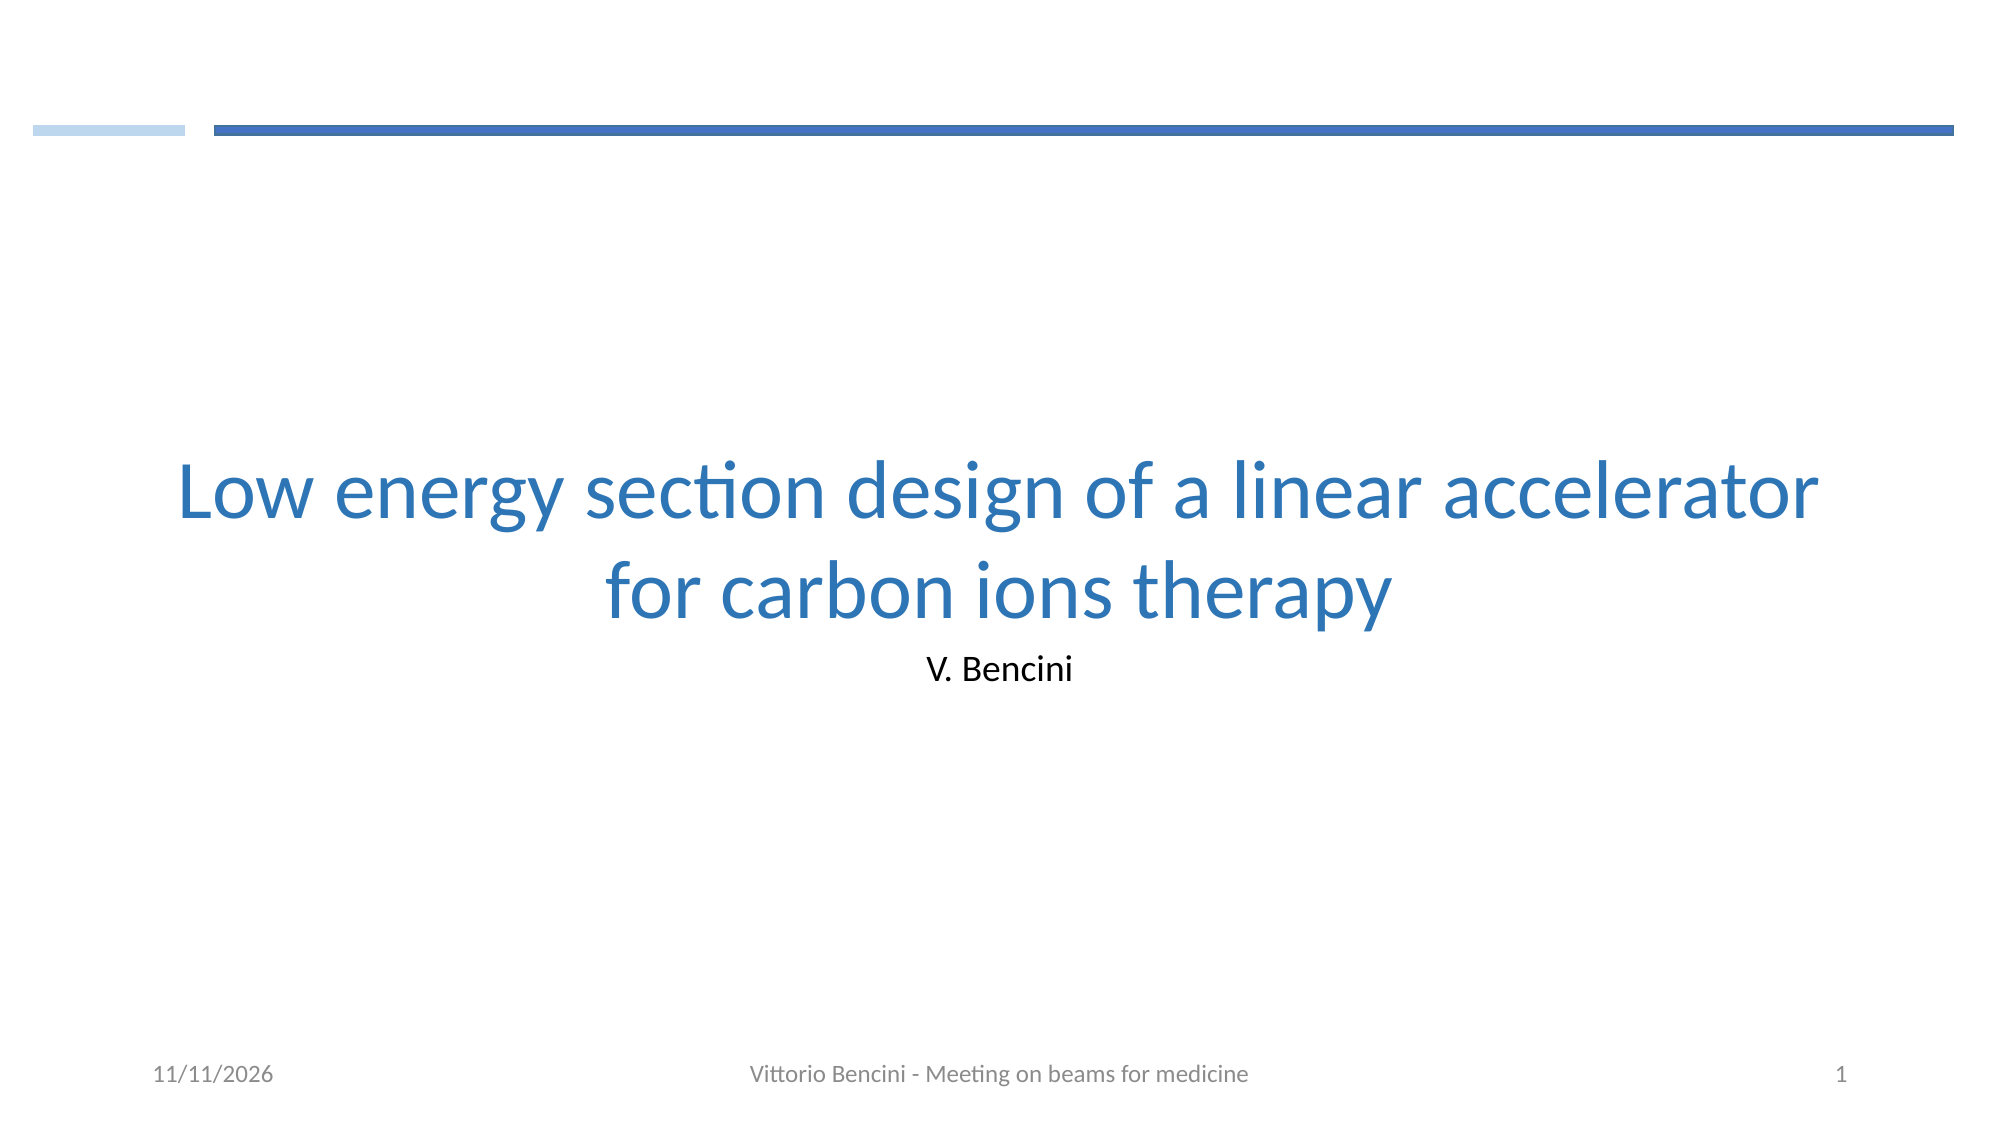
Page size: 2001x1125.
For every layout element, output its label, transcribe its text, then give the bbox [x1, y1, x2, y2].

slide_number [137, 1042, 588, 1103]
slide_number 1 [1412, 1042, 1863, 1103]
text_box [214, 125, 1954, 136]
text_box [160, 428, 1840, 697]
footer Vittorio Bencini - Meeting on beams for medicine [662, 1042, 1338, 1103]
text_box [33, 125, 185, 136]
